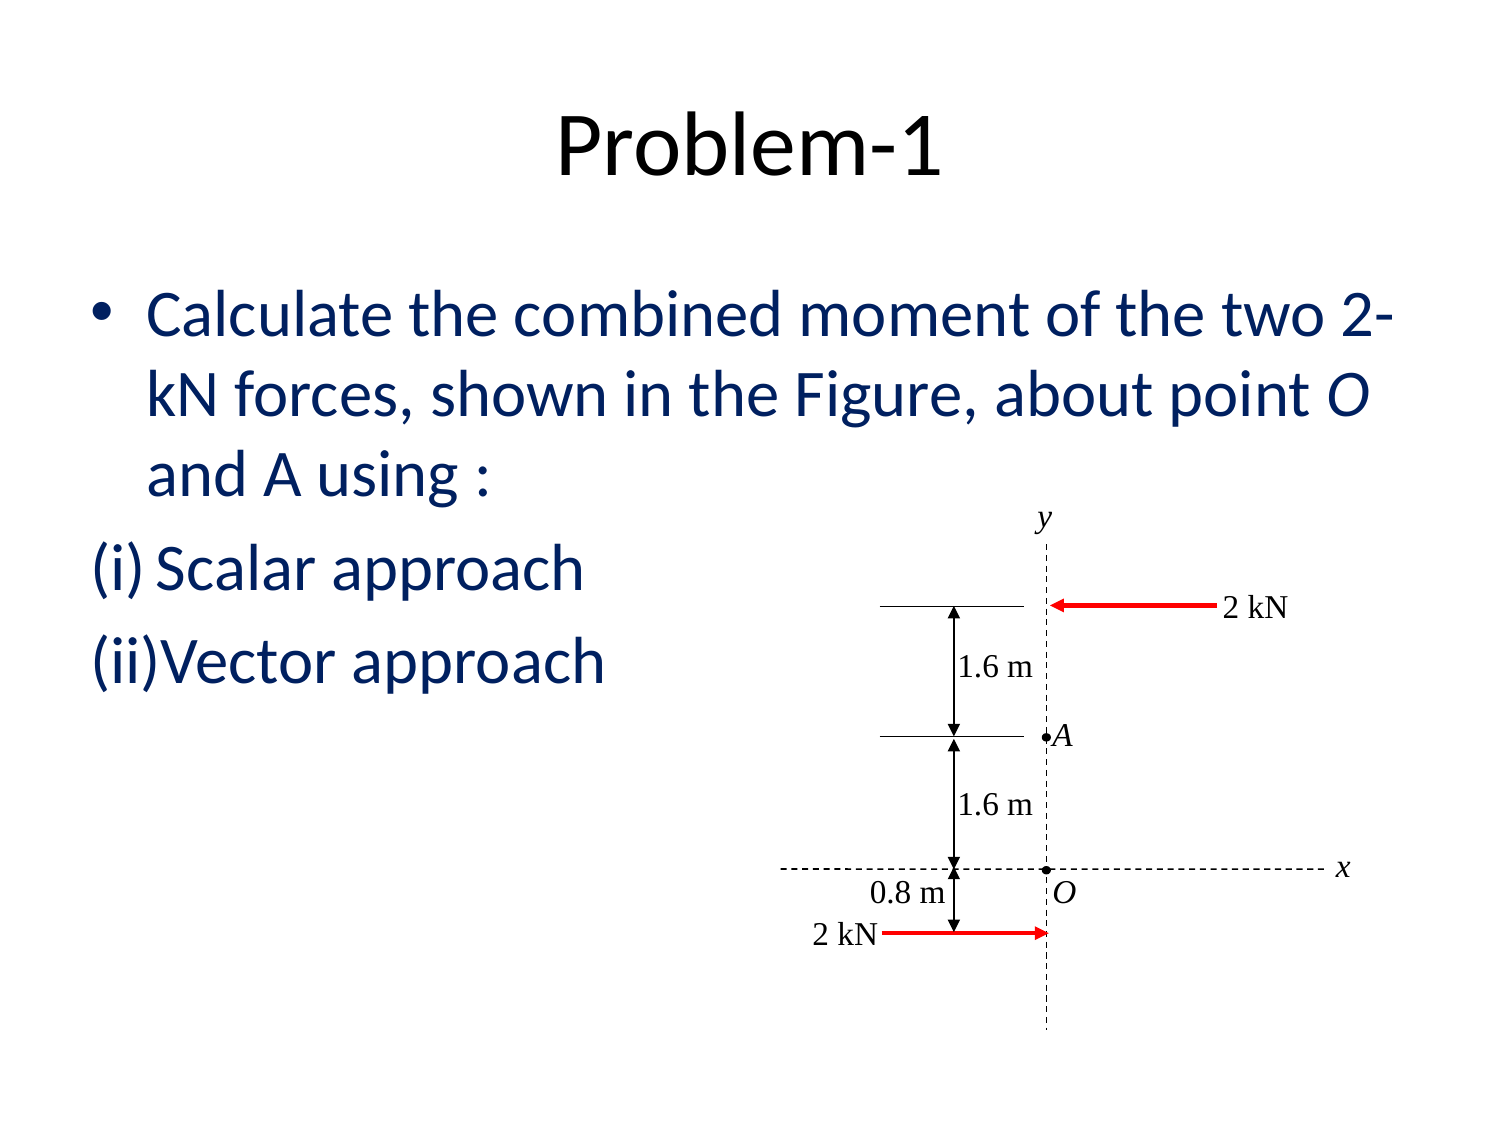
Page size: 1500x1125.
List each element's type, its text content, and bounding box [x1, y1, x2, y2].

list Calculate the combined moment of the two 2-kN forces, shown in the Figure, about point O and A using : Scalar approach Vector approach [75, 262, 1425, 1005]
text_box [780, 486, 1398, 1031]
title Problem-1 [75, 45, 1425, 233]
